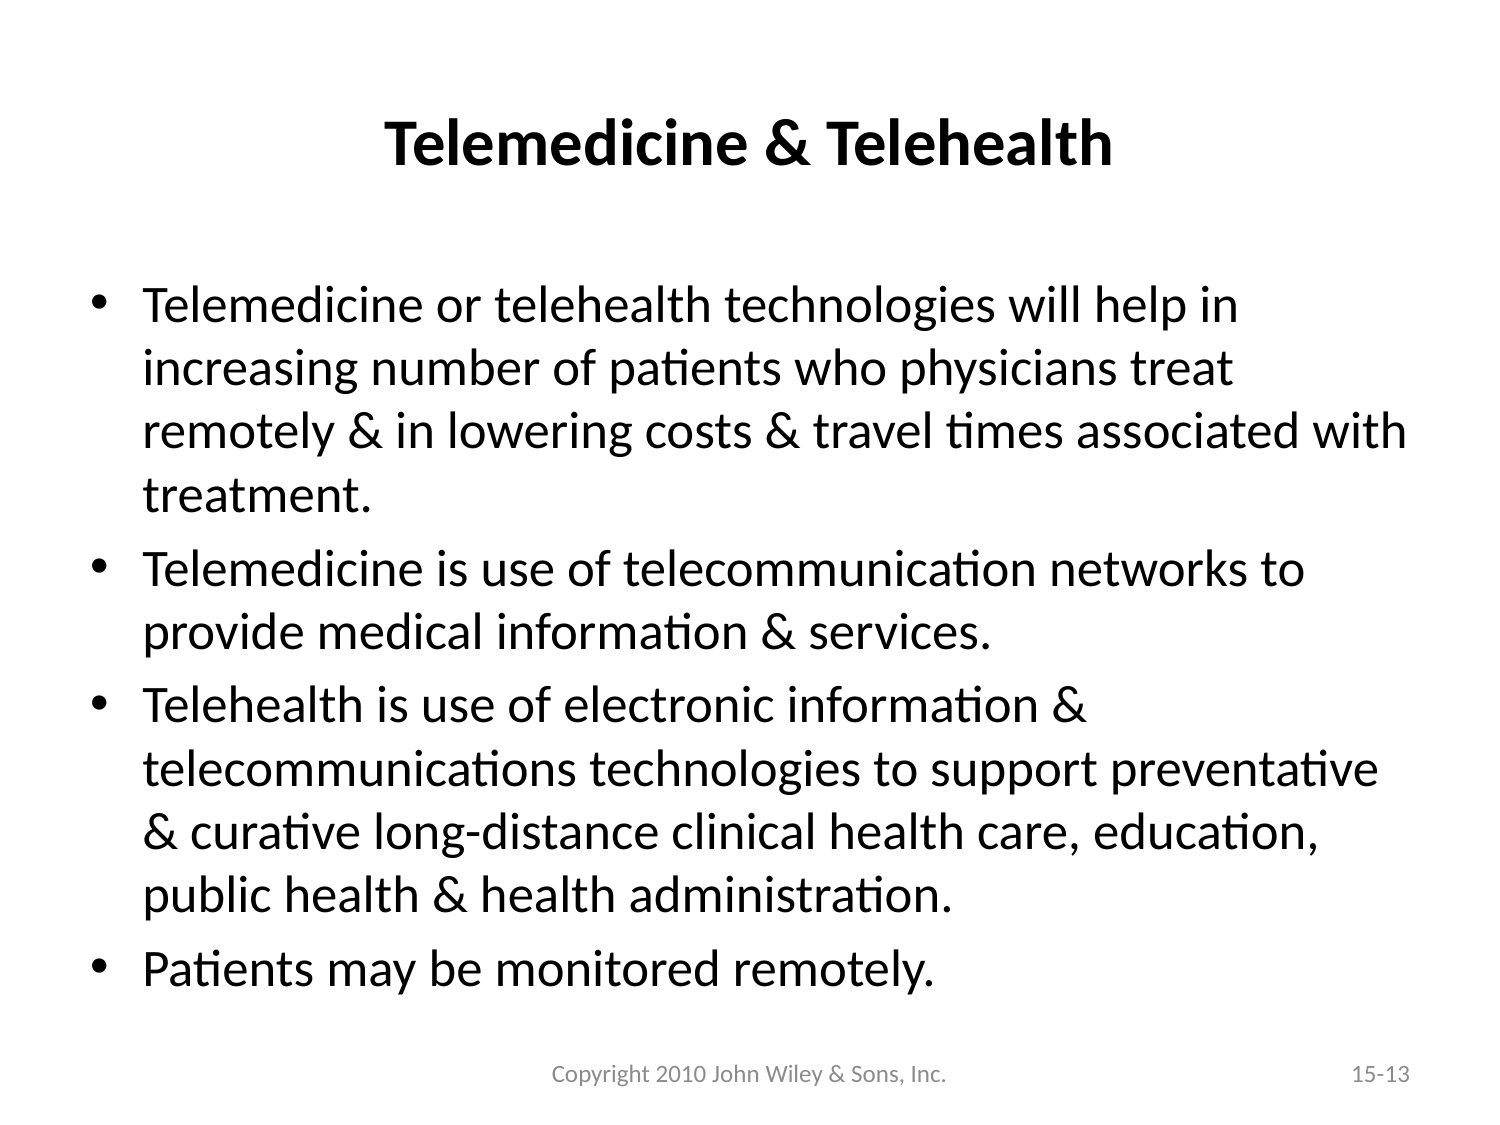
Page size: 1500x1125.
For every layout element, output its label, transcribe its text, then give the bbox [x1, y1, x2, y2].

title Telemedicine & Telehealth [75, 45, 1425, 233]
list Telemedicine or telehealth technologies will help in increasing number of patients who physicians treat remotely & in lowering costs & travel times associated with treatment. Telemedicine is use of telecommunication networks to provide medical information & services. Telehealth is use of electronic information & telecommunications technologies to support preventative & curative long-distance clinical health care, education, public health & health administration. Patients may be monitored remotely. [75, 262, 1425, 1005]
footer Copyright 2010 John Wiley & Sons, Inc. [512, 1042, 988, 1103]
slide_number 15-13 [1074, 1042, 1425, 1103]
